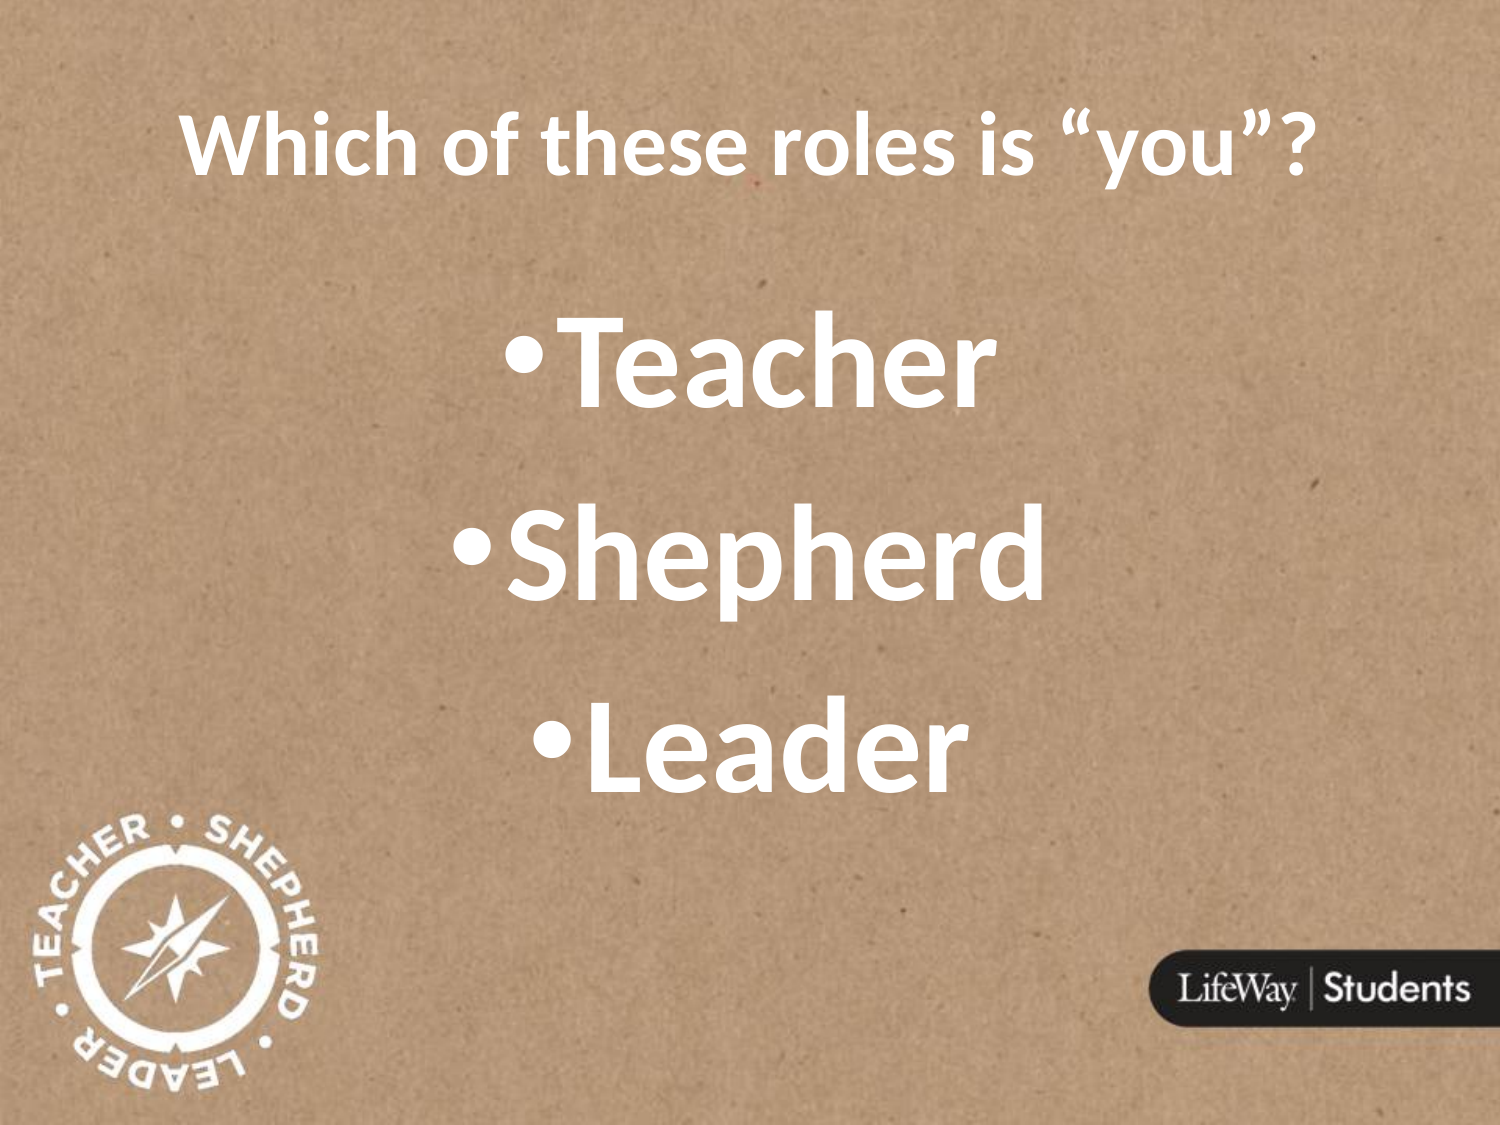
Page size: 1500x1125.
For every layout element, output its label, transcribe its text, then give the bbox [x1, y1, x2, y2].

picture [0, 0, 1500, 1125]
title Which of these roles is “you”? [75, 45, 1425, 233]
list Teacher Shepherd Leader [75, 262, 1425, 1005]
